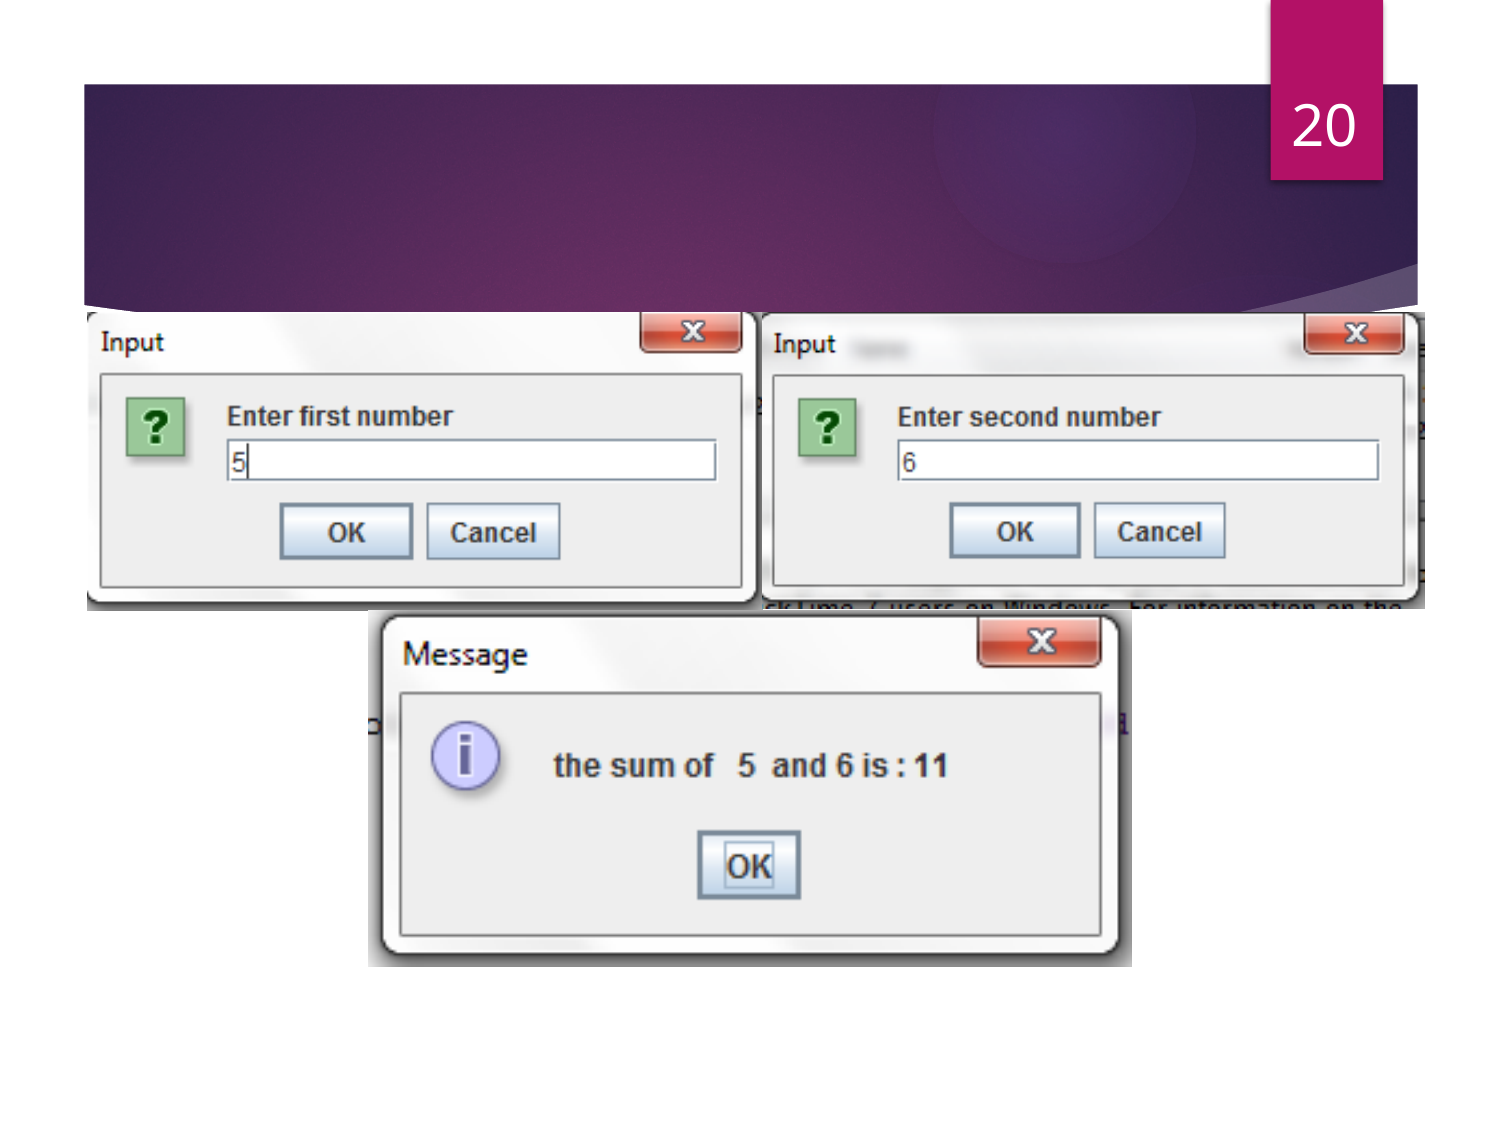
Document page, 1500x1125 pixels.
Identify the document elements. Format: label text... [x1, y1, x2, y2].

picture [87, 312, 1426, 967]
slide_number 20 [1259, 48, 1390, 175]
